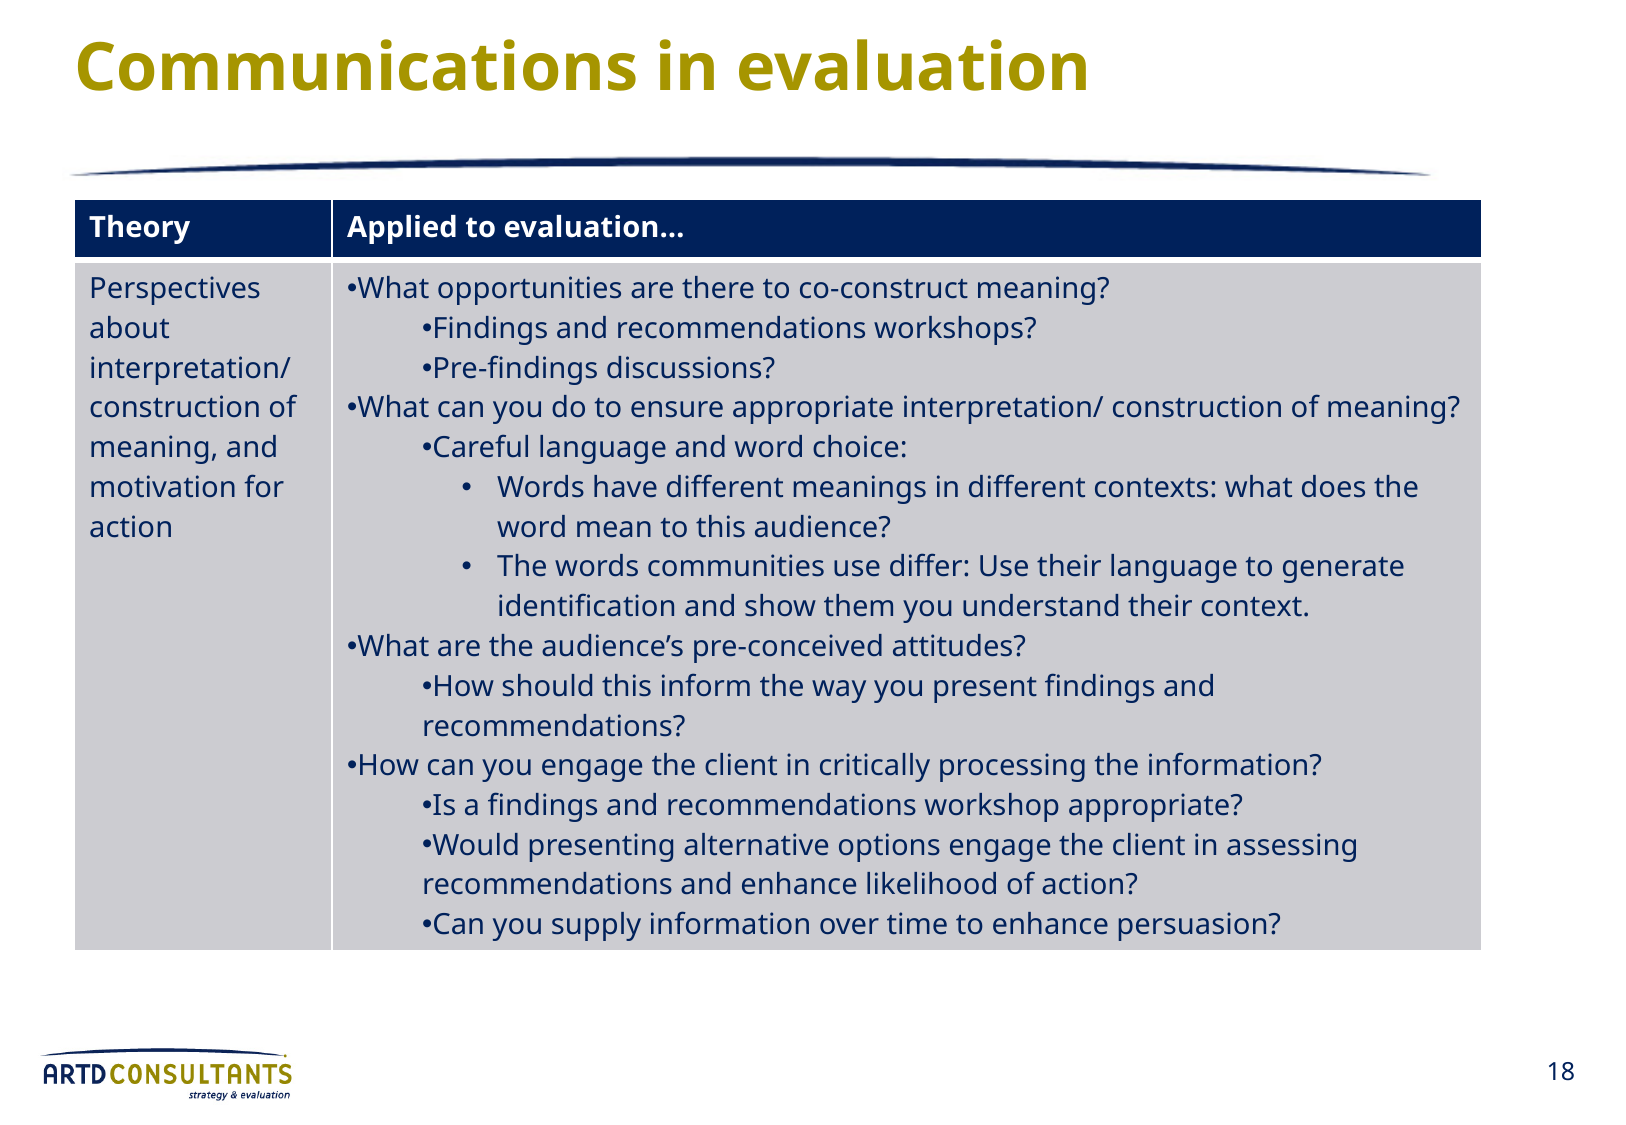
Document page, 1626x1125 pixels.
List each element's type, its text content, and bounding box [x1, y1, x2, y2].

table_header Theory [75, 200, 331, 257]
table_cell Perspectives about interpretation/ construction of meaning, and motivation for action [75, 263, 331, 950]
picture [62, 152, 1446, 188]
picture [27, 1042, 301, 1108]
table_header Applied to evaluation… [333, 200, 1481, 257]
table_cell What opportunities are there to co-construct meaning? Findings and recommendations workshops? Pre-findings discussions? What can you do to ensure appropriate interpretation/ construction of meaning? Careful language and word choice: Words have different meanings in different contexts: what does the word mean to this audience? The words communities use differ: Use their language to generate identification and show them you understand their context. What are the audience’s pre-conceived attitudes? How should this inform the way you present findings and recommendations? How can you engage the client in critically processing the information? Is a findings and recommendations workshop appropriate? Would presenting alternative options engage the client in assessing recommendations and enhance likelihood of action? Can you supply information over time to enhance persuasion? [333, 263, 1481, 950]
slide_number 18 [1210, 1042, 1591, 1103]
title Communications in evaluation [73, 23, 1534, 176]
